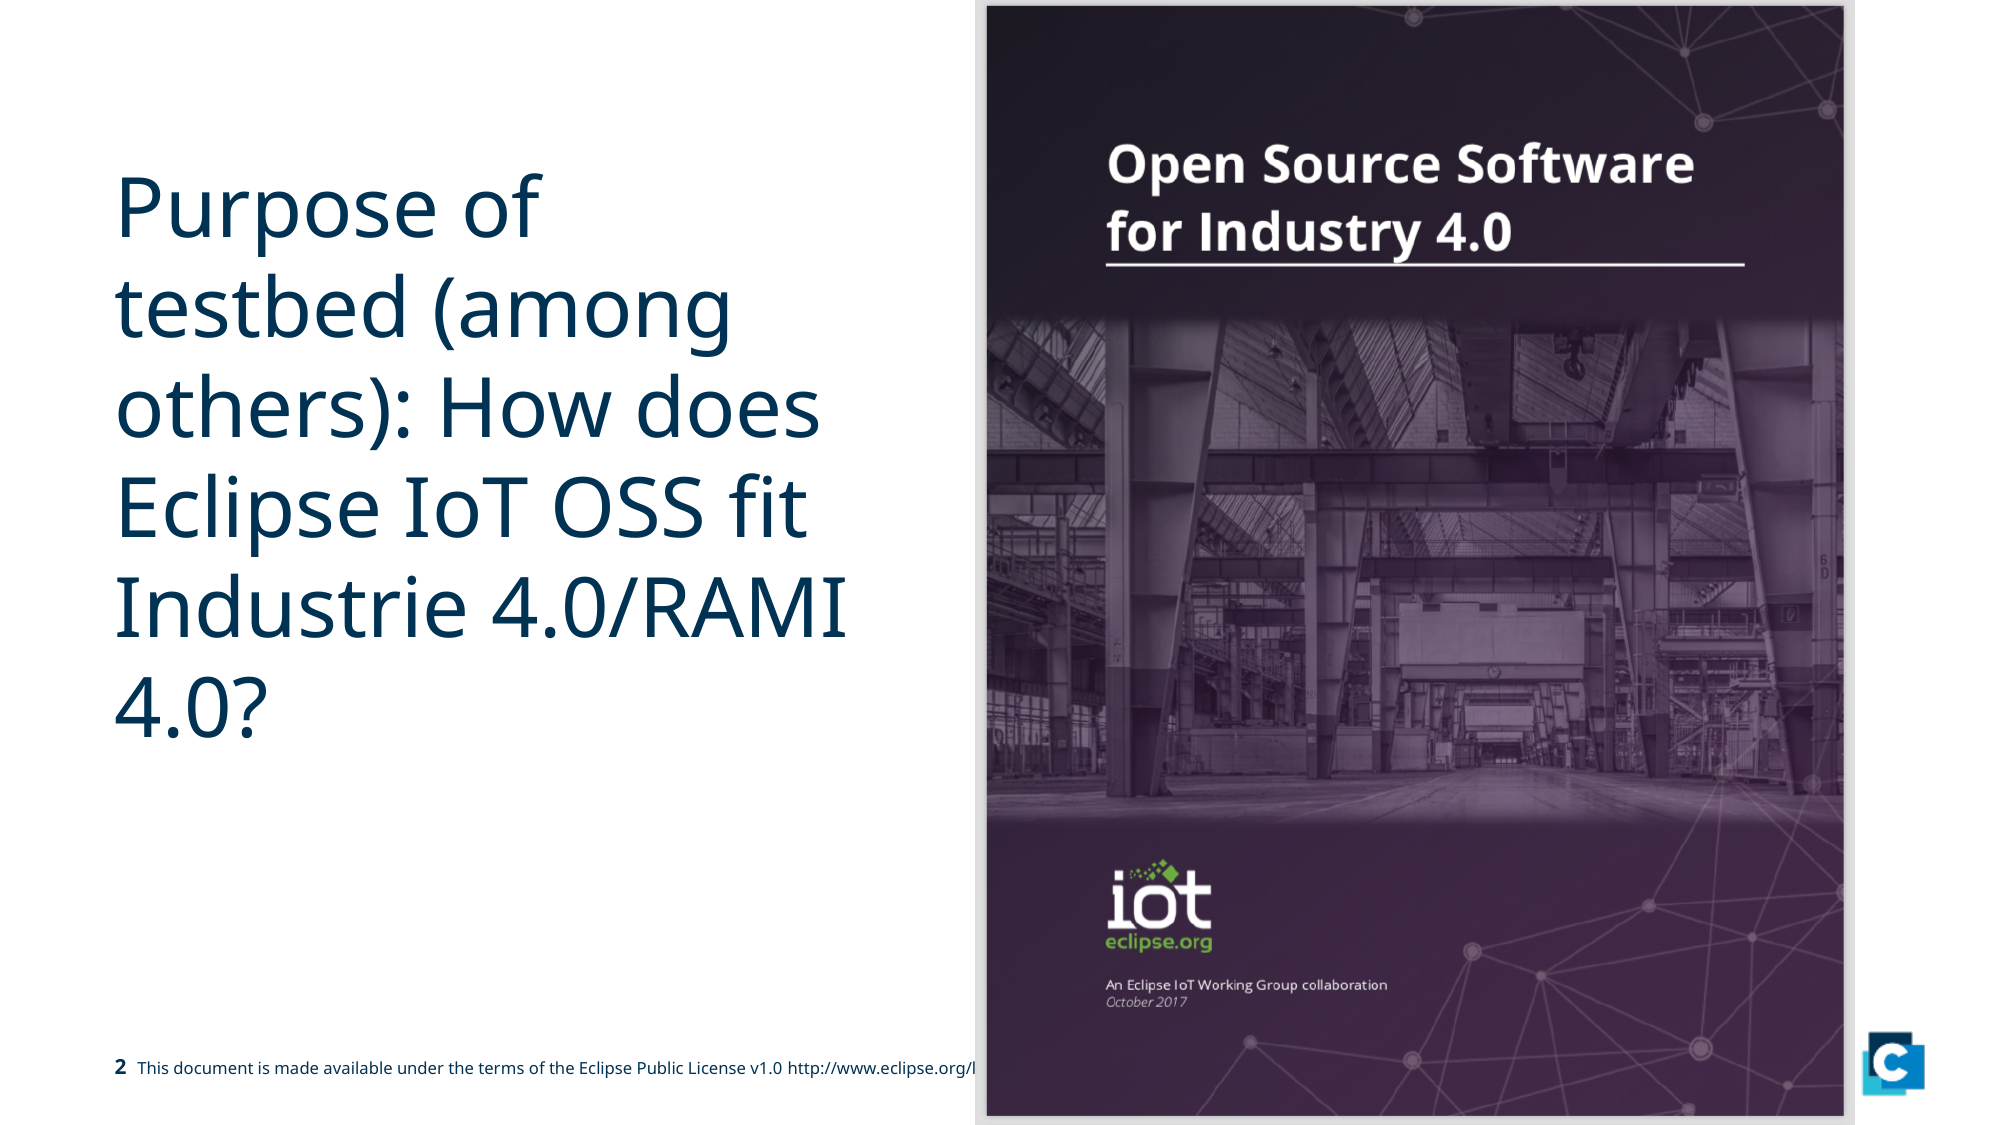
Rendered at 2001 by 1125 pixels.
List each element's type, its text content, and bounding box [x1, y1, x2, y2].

list Purpose of testbed (among others): How does Eclipse IoT OSS fit Industrie 4.0/RAMI 4.0? [99, 146, 871, 846]
picture [974, 0, 1855, 1125]
